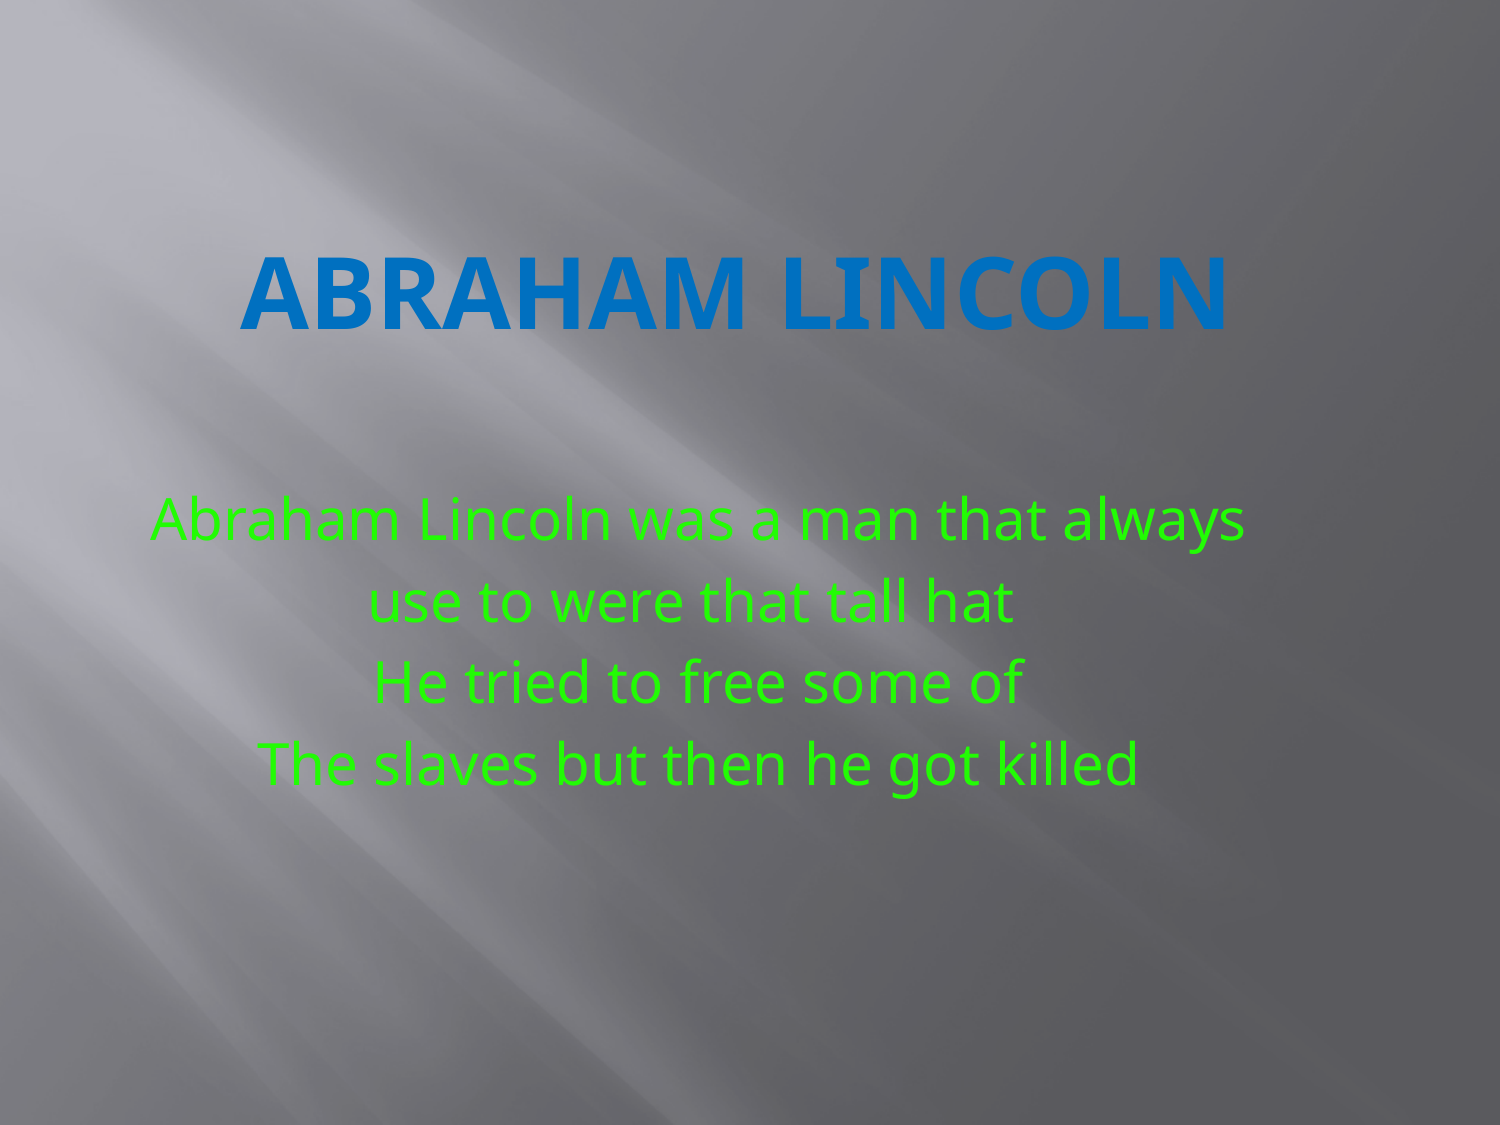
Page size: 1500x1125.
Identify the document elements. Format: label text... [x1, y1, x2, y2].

title Abraham Lincoln [75, 50, 1425, 350]
subtitle Abraham Lincoln was a man that always use to were that tall hat He tried to free some of The slaves but then he got killed [125, 474, 1288, 1013]
